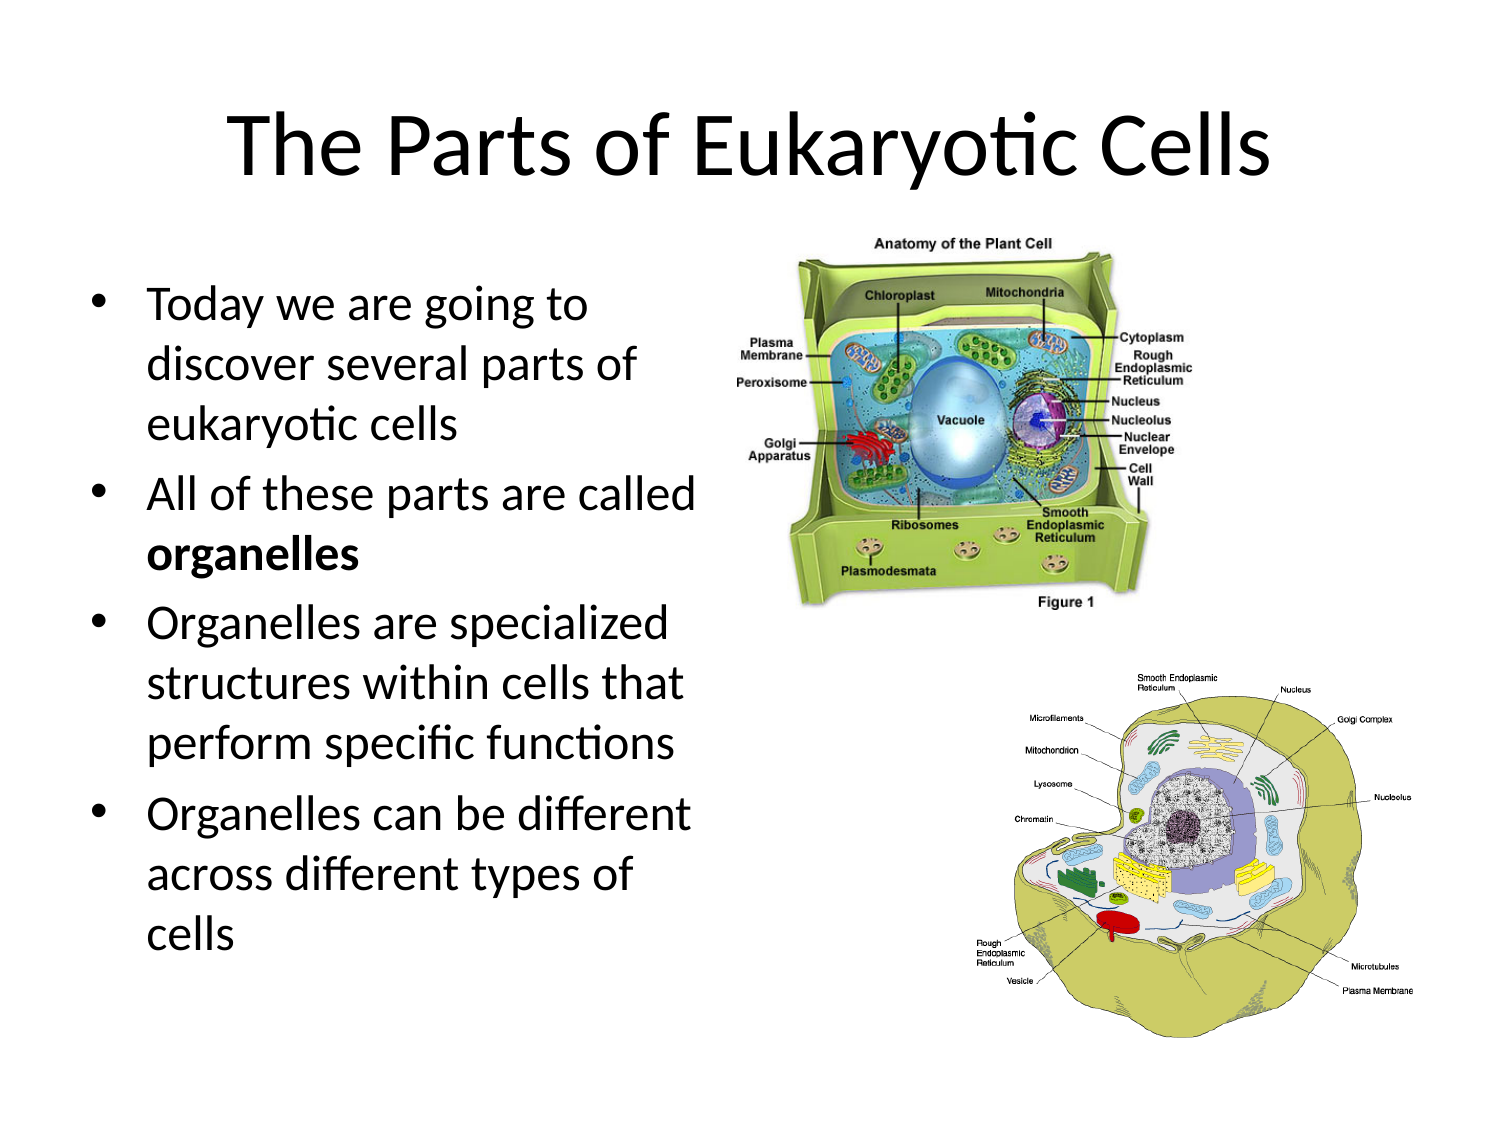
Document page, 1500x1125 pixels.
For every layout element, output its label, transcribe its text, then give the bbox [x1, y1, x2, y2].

list Today we are going to discover several parts of eukaryotic cells All of these parts are called organelles Organelles are specialized structures within cells that perform specific functions Organelles can be different across different types of cells [75, 262, 738, 1005]
title The Parts of Eukaryotic Cells [75, 45, 1425, 233]
picture [974, 674, 1413, 1038]
picture [737, 237, 1193, 610]
